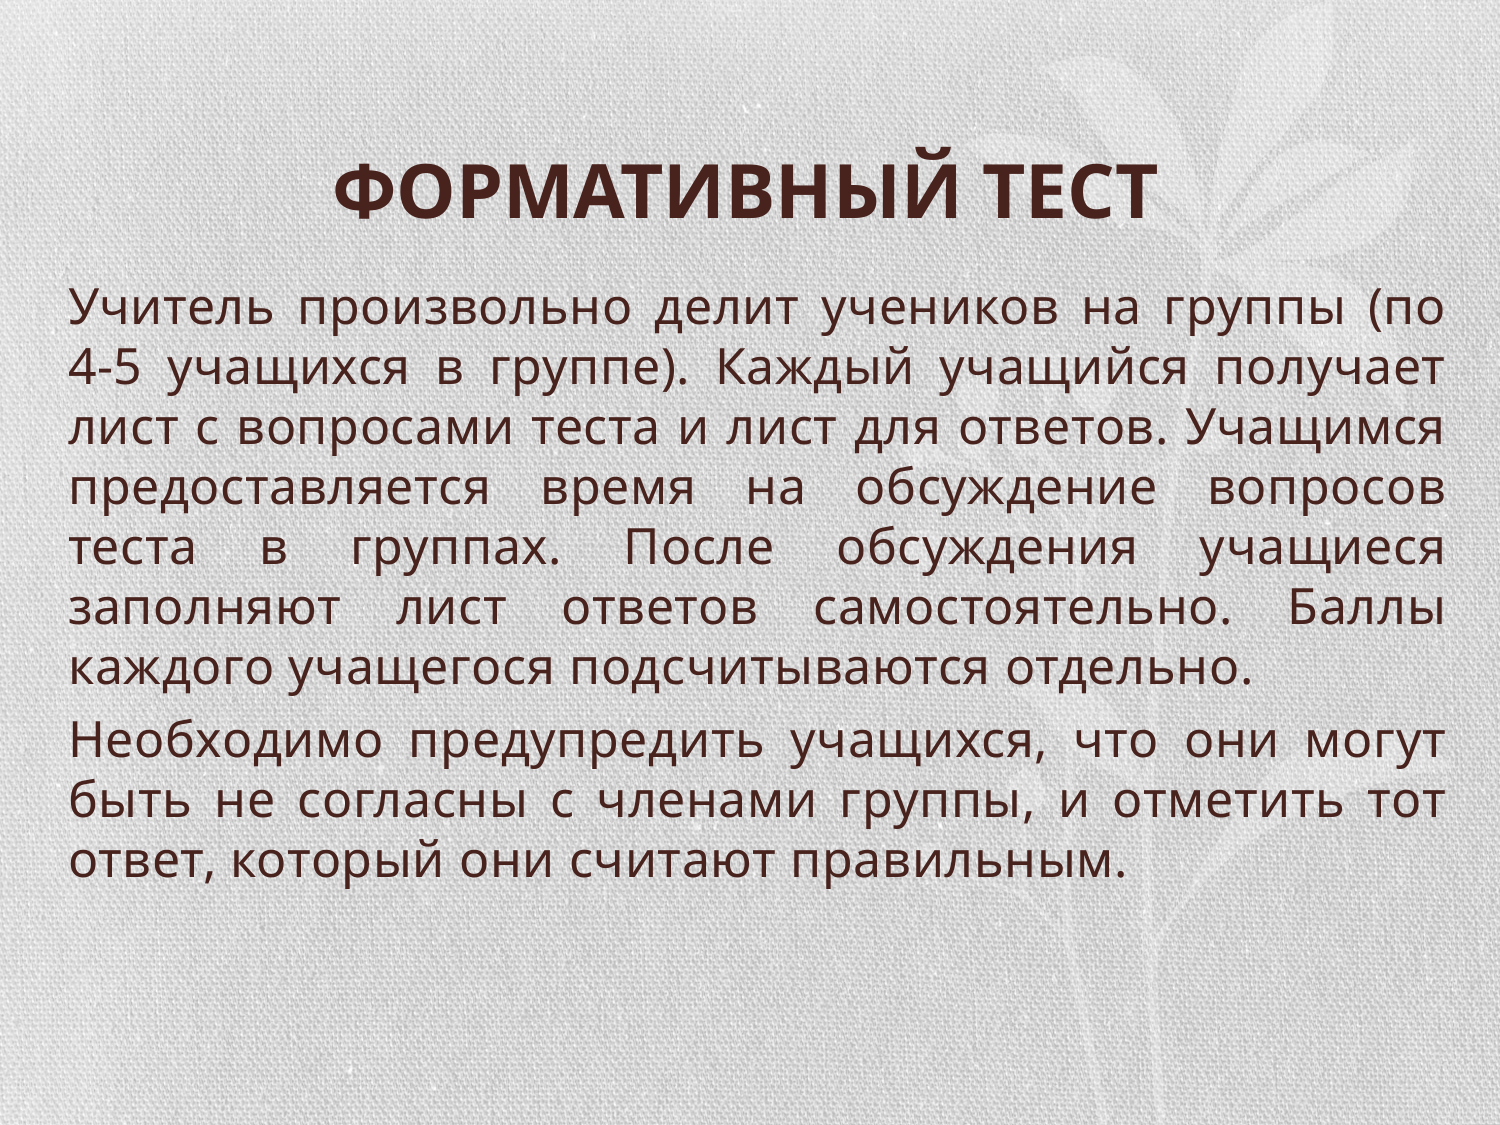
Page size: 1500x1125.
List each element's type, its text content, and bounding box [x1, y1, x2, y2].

list Учитель произвольно делит учеников на группы (по 4-5 учащихся в группе). Каждый учащийся получает лист с вопросами теста и лист для ответов. Учащимся предоставляется время на обсуждение вопросов теста в группах. После обсуждения учащиеся заполняют лист ответов самостоятельно. Баллы каждого учащегося подсчитываются отдельно. Необходимо предупредить учащихся, что они могут быть не согласны с членами группы, и отметить тот ответ, который они считают правильным. [53, 267, 1464, 1078]
title ФОРМАТИВНЫЙ ТЕСТ [41, 66, 1451, 242]
